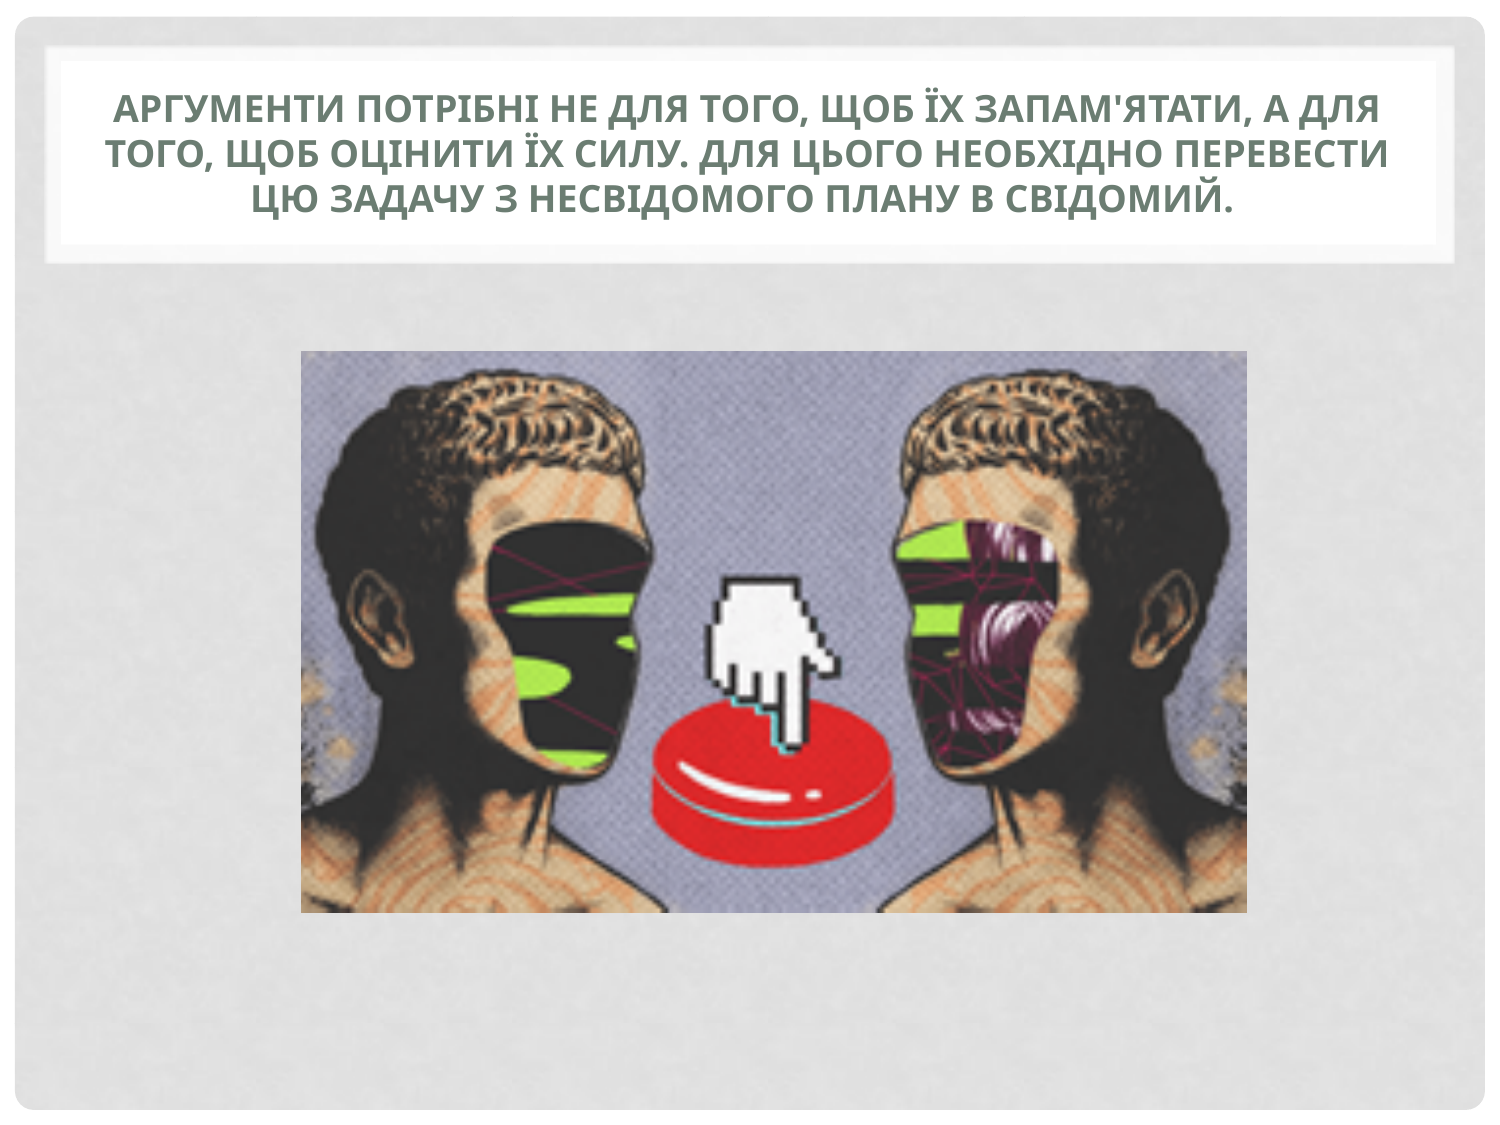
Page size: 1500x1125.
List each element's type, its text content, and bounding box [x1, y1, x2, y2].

title аргументи потрібні не для того, щоб їх запам'ятати, а для того, щоб оцінити їх силу. Для цього необхідно перевести цю задачу з несвідомого плану в свідомий. [69, 66, 1425, 238]
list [300, 351, 1247, 913]
